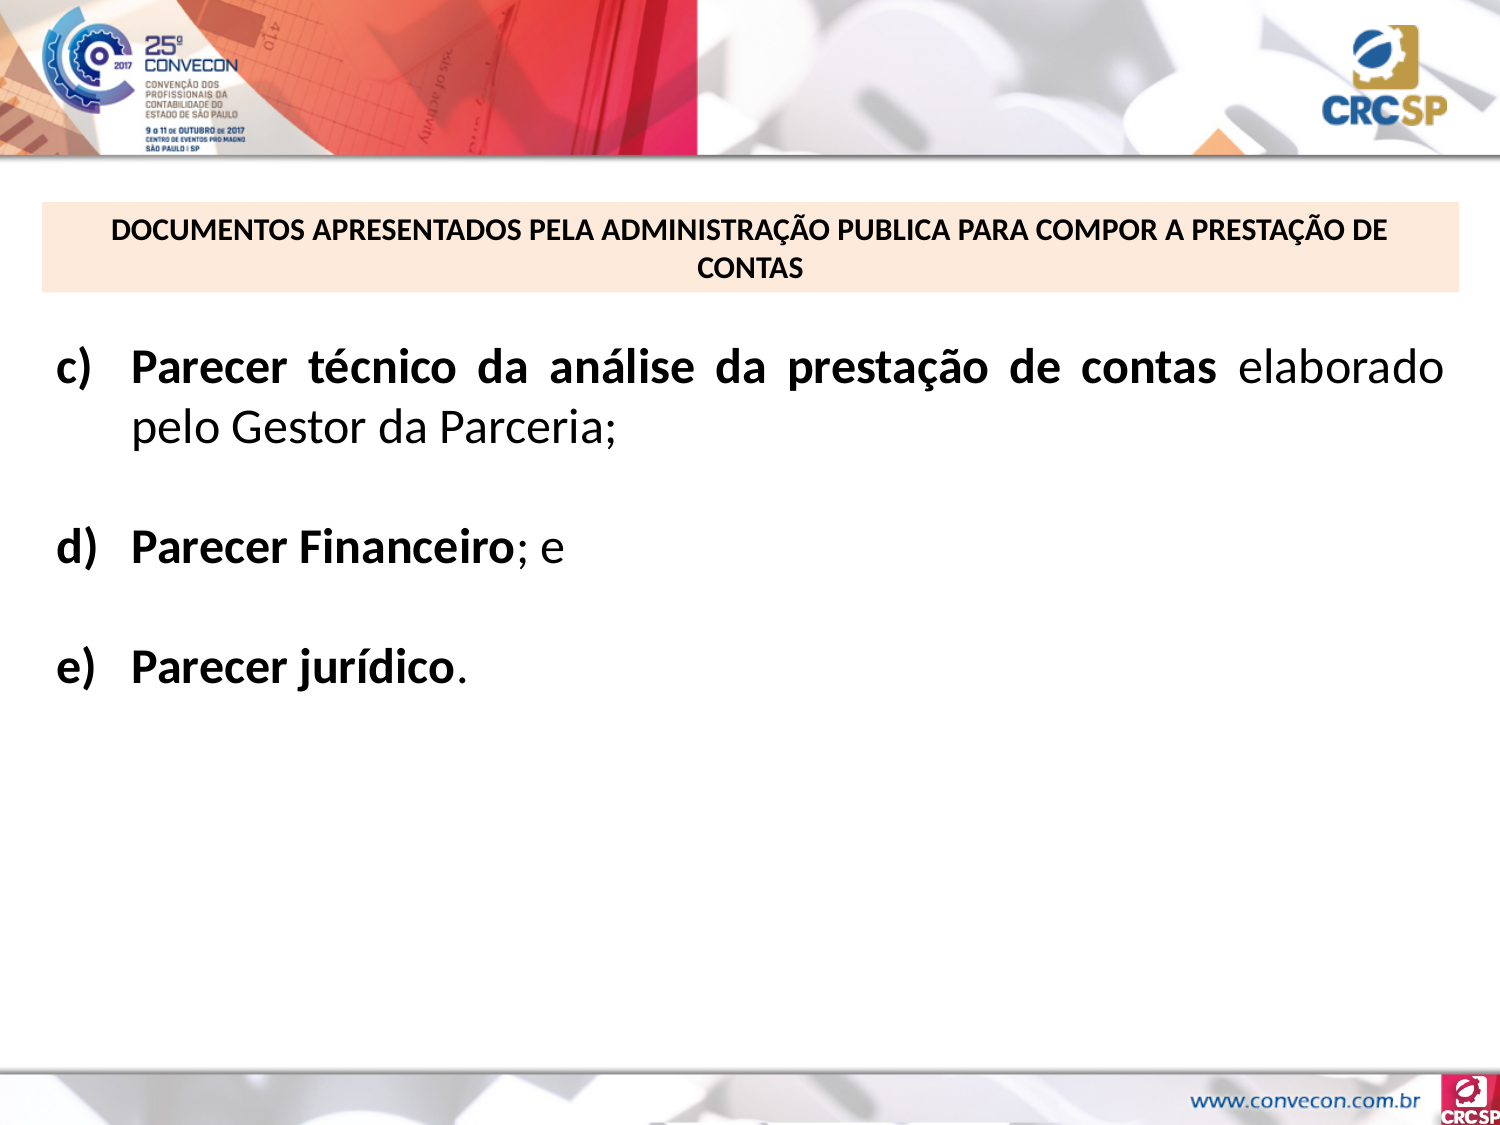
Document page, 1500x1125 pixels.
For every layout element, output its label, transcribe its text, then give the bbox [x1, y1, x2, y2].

text_box Parecer técnico da análise da prestação de contas elaborado pelo Gestor da Parceria; Parecer Financeiro; e Parecer jurídico. [41, 326, 1460, 702]
picture [0, 0, 1500, 1125]
text_box DOCUMENTOS APRESENTADOS PELA ADMINISTRAÇÃO PUBLICA PARA COMPOR A PRESTAÇÃO DE CONTAS [41, 201, 1460, 293]
text_box [29, 167, 1471, 244]
